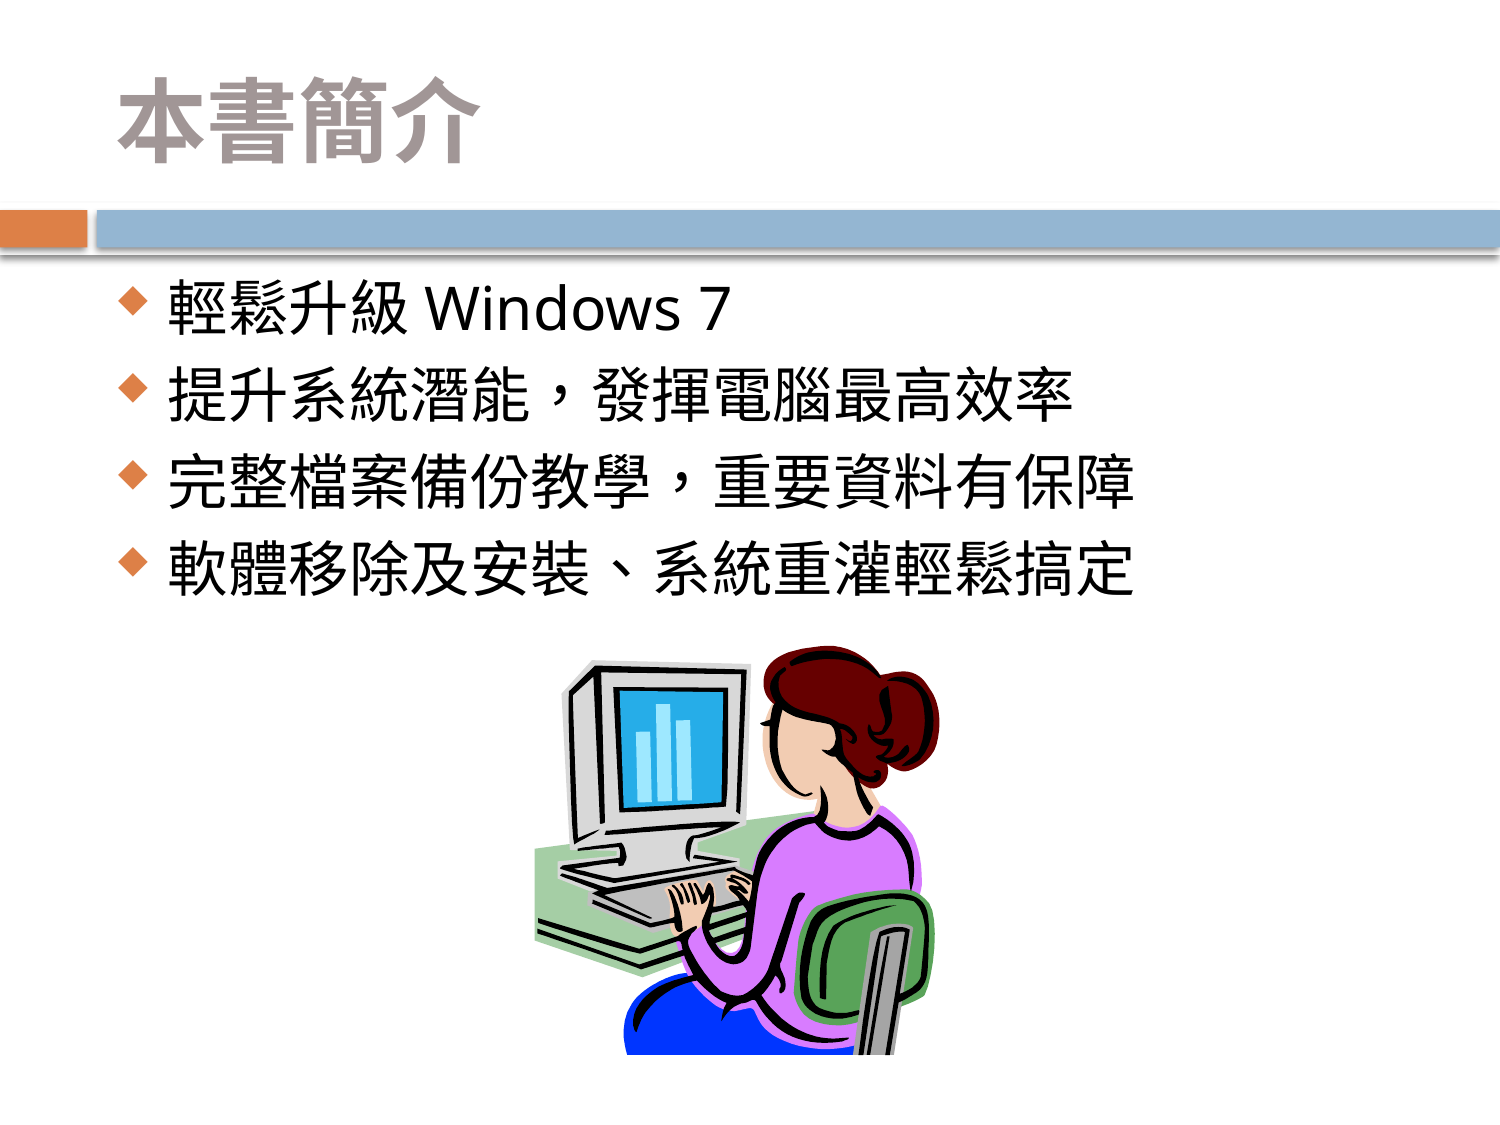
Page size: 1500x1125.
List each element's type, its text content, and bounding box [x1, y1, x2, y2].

list 輕鬆升級Windows 7 提升系統潛能，發揮電腦最高效率 完整檔案備份教學，重要資料有保障 軟體移除及安裝、系統重灌輕鬆搞定 [100, 262, 1438, 1000]
picture [534, 644, 940, 1060]
title 本書簡介 [100, 37, 1438, 200]
